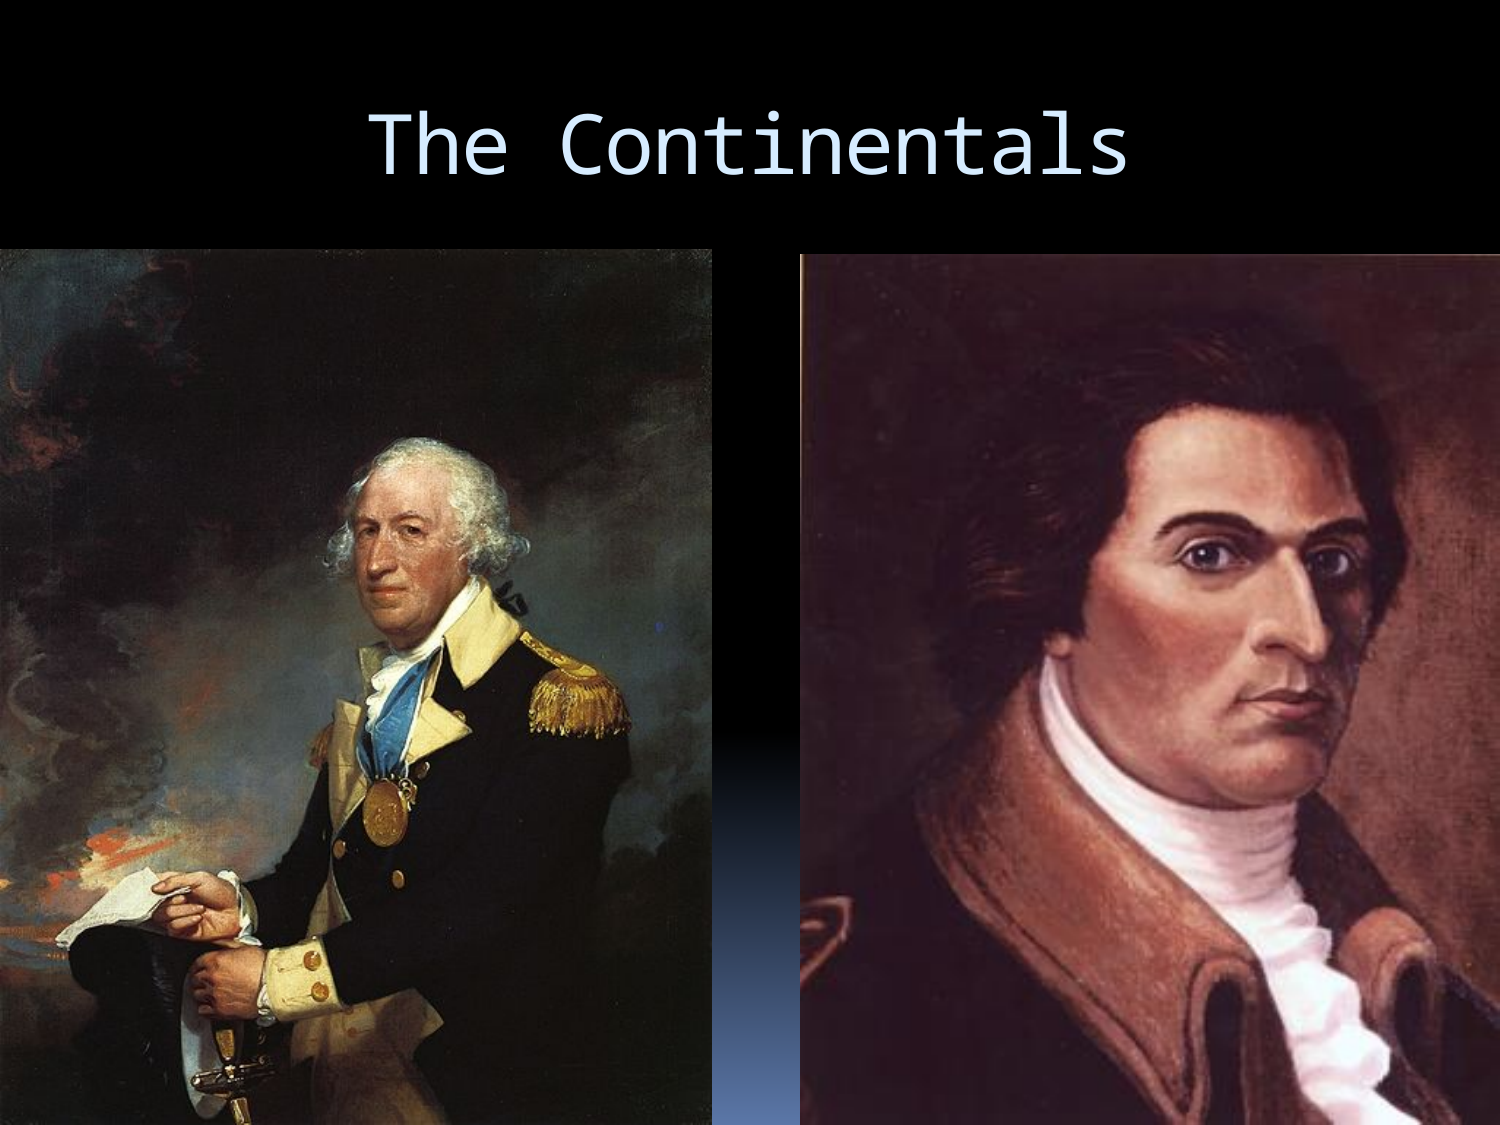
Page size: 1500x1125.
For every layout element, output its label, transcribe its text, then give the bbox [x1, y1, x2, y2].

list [0, 249, 712, 1125]
title The Continentals [75, 83, 1425, 234]
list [799, 254, 1500, 1125]
